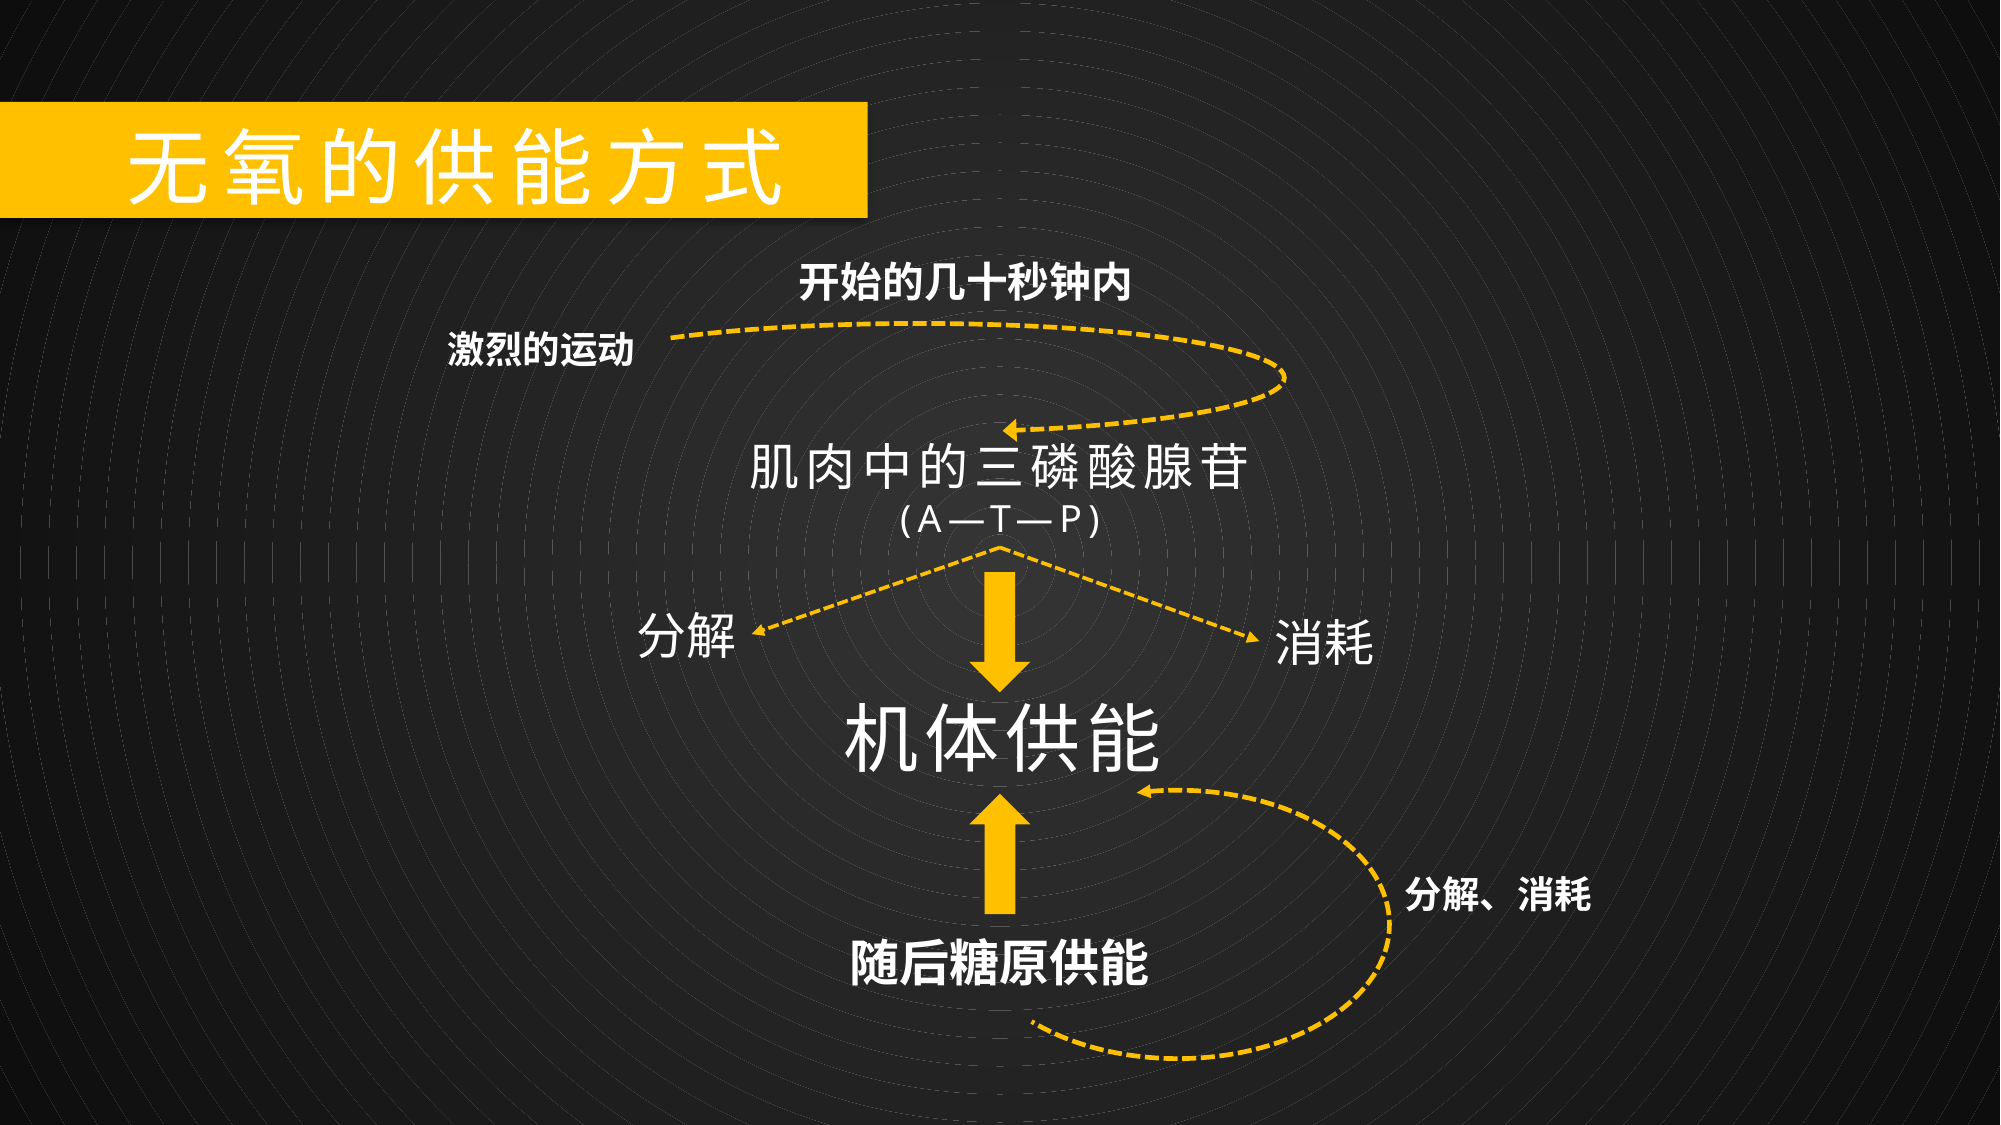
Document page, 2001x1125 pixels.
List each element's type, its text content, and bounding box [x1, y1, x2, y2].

text_box [966, 635, 1033, 694]
text_box 激烈的运动 [433, 318, 651, 379]
text_box 无氧的供能方式 [112, 107, 800, 223]
text_box [966, 792, 1034, 916]
text_box 开始的几十秒钟内 [784, 248, 1148, 313]
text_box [999, 548, 1259, 642]
text_box 分解、消耗 [1390, 863, 1608, 924]
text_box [752, 548, 999, 635]
text_box 消耗 [1259, 603, 1390, 679]
text_box 分解 [621, 596, 752, 672]
text_box [0, 101, 869, 219]
text_box 机体供能 [828, 684, 1177, 789]
text_box [670, 322, 1285, 441]
text_box [1031, 785, 1390, 1060]
text_box 随后糖原供能 [834, 924, 1176, 999]
text_box 肌肉中的三磷酸腺苷 (A—T—P) [735, 427, 1265, 548]
